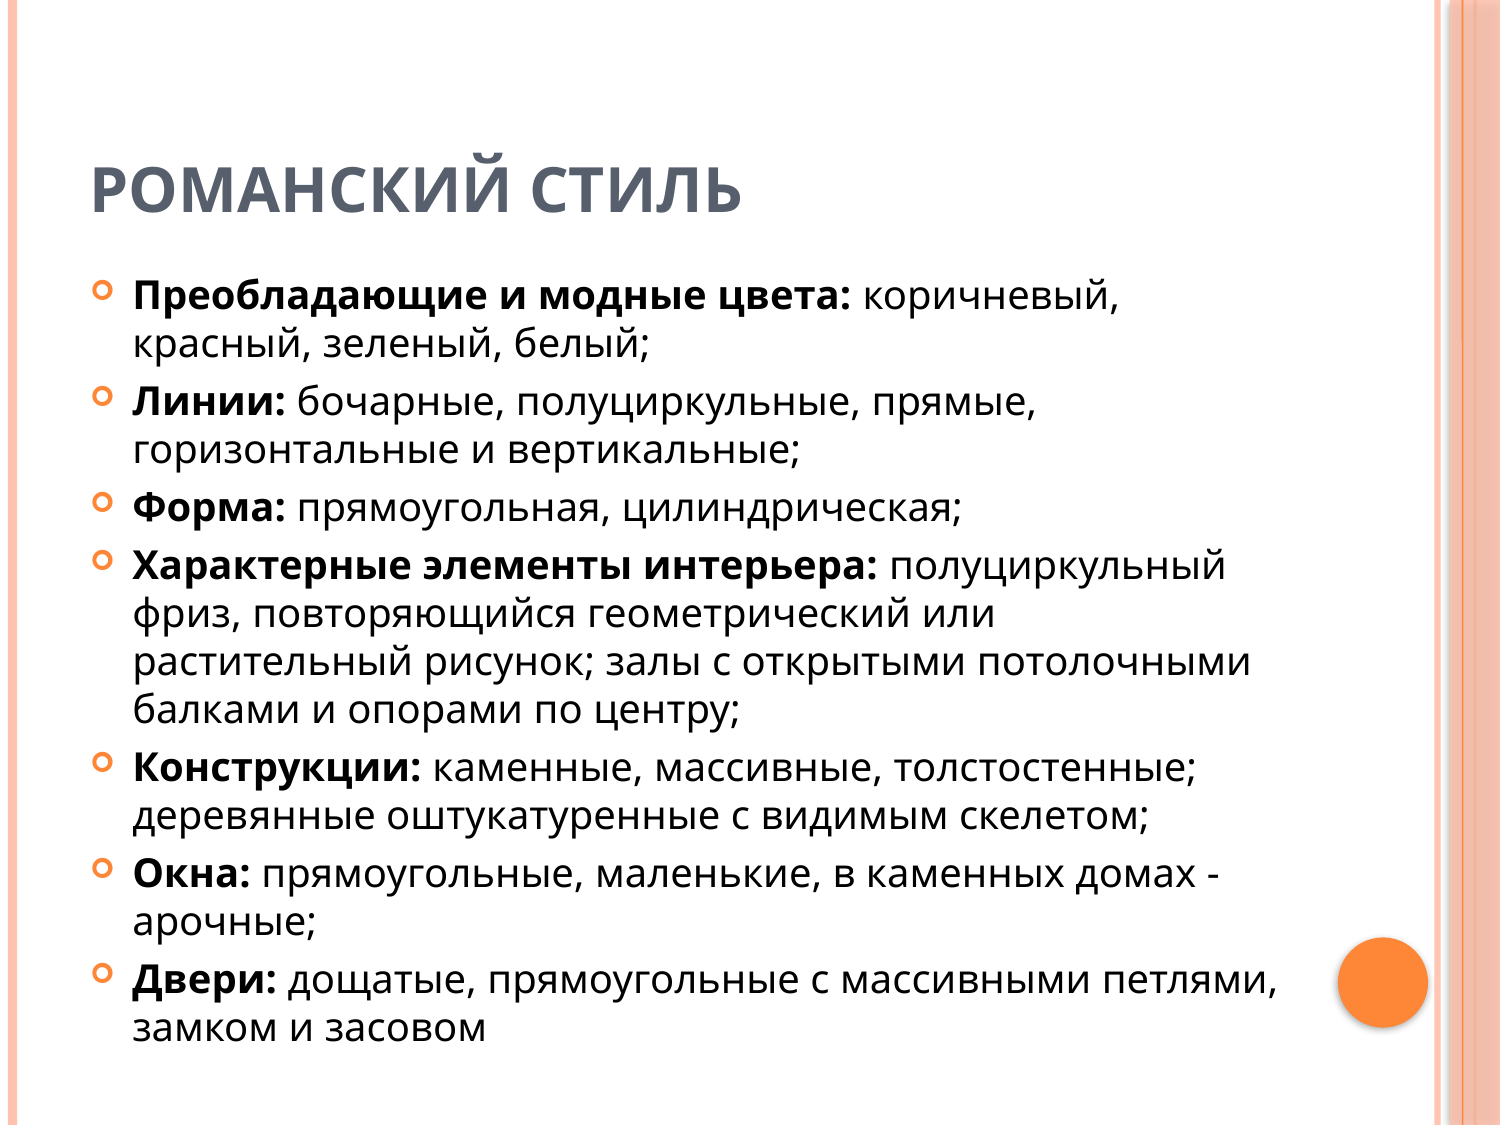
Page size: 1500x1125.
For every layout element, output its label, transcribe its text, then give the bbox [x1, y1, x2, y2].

list Преобладающие и модные цвета: коричневый, красный, зеленый, белый; Линии: бочарные, полуциркульные, прямые, горизонтальные и вертикальные; Форма: прямоугольная, цилиндрическая; Характерные элементы интерьера: полуциркульный фриз, повторяющийся геометрический или растительный рисунок; залы с открытыми потолочными балками и опорами по центру; Конструкции: каменные, массивные, толстостенные; деревянные оштукатуренные с видимым скелетом; Окна: прямоугольные, маленькие, в каменных домах - арочные; Двери: дощатые, прямоугольные с массивными петлями, замком и засовом [74, 262, 1301, 1063]
title Романский стиль [75, 45, 1300, 233]
